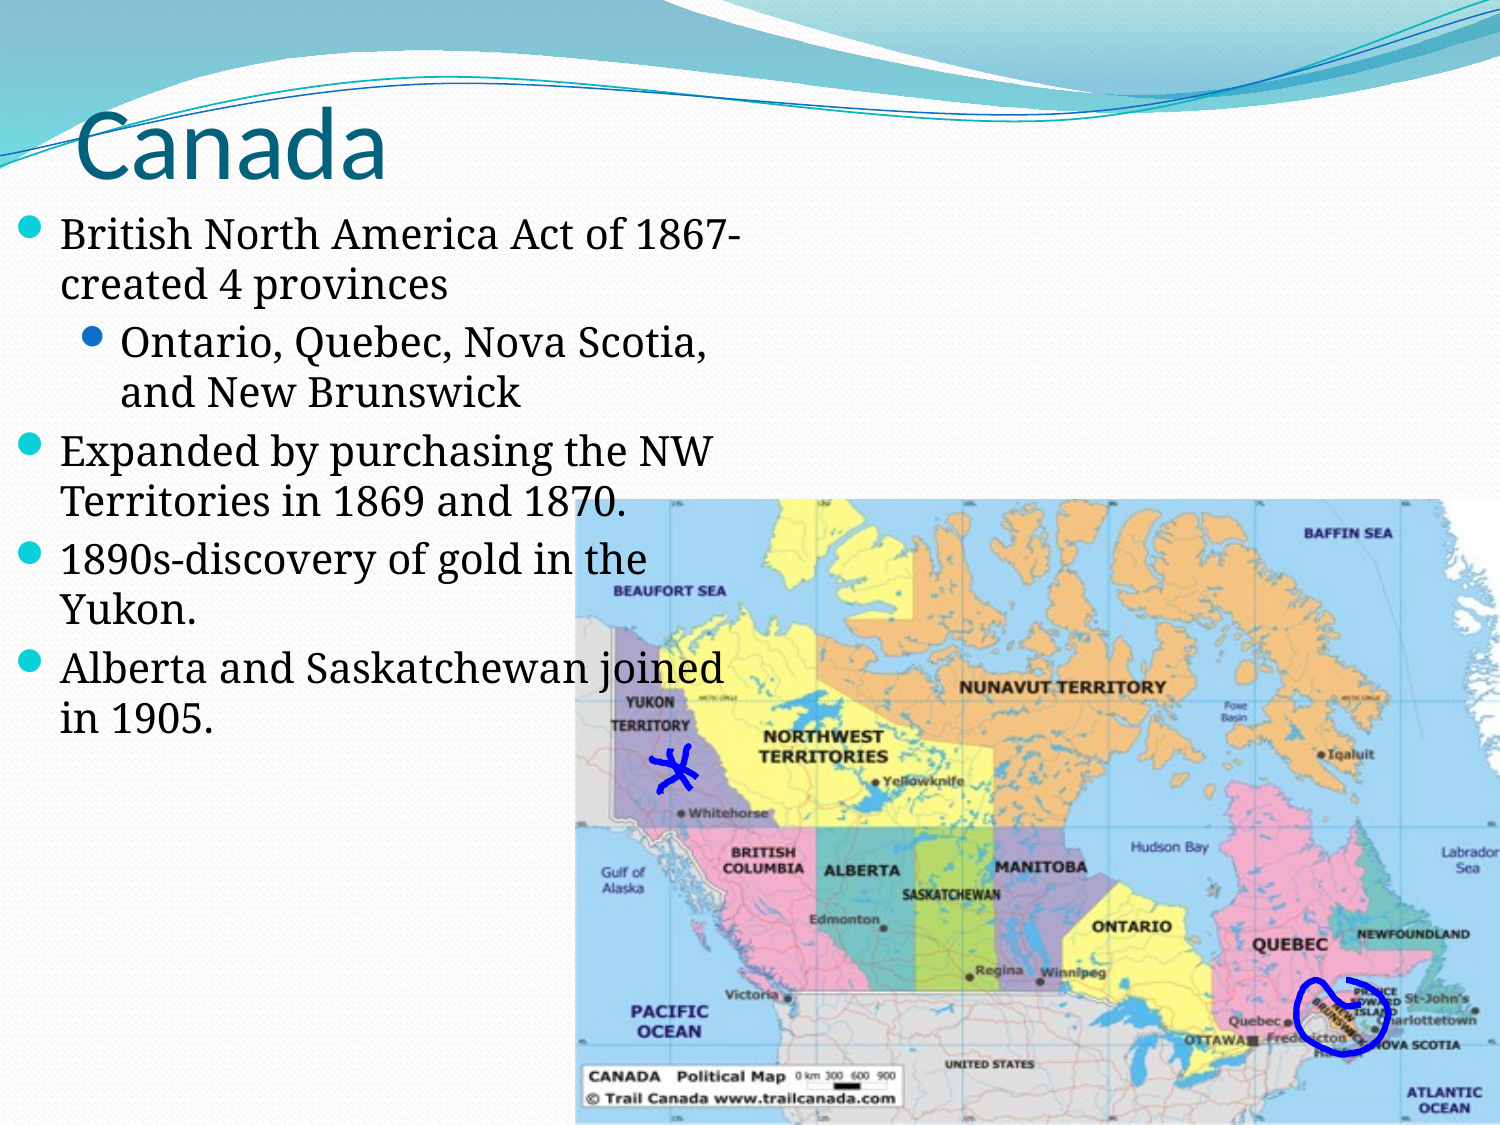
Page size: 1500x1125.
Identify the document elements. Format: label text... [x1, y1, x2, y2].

title Canada [75, 37, 1425, 200]
list British North America Act of 1867-created 4 provinces Ontario, Quebec, Nova Scotia, and New Brunswick Expanded by purchasing the NW Territories in 1869 and 1870. 1890s-discovery of gold in the Yukon. Alberta and Saskatchewan joined in 1905. [0, 200, 788, 1038]
picture [574, 499, 1500, 1125]
